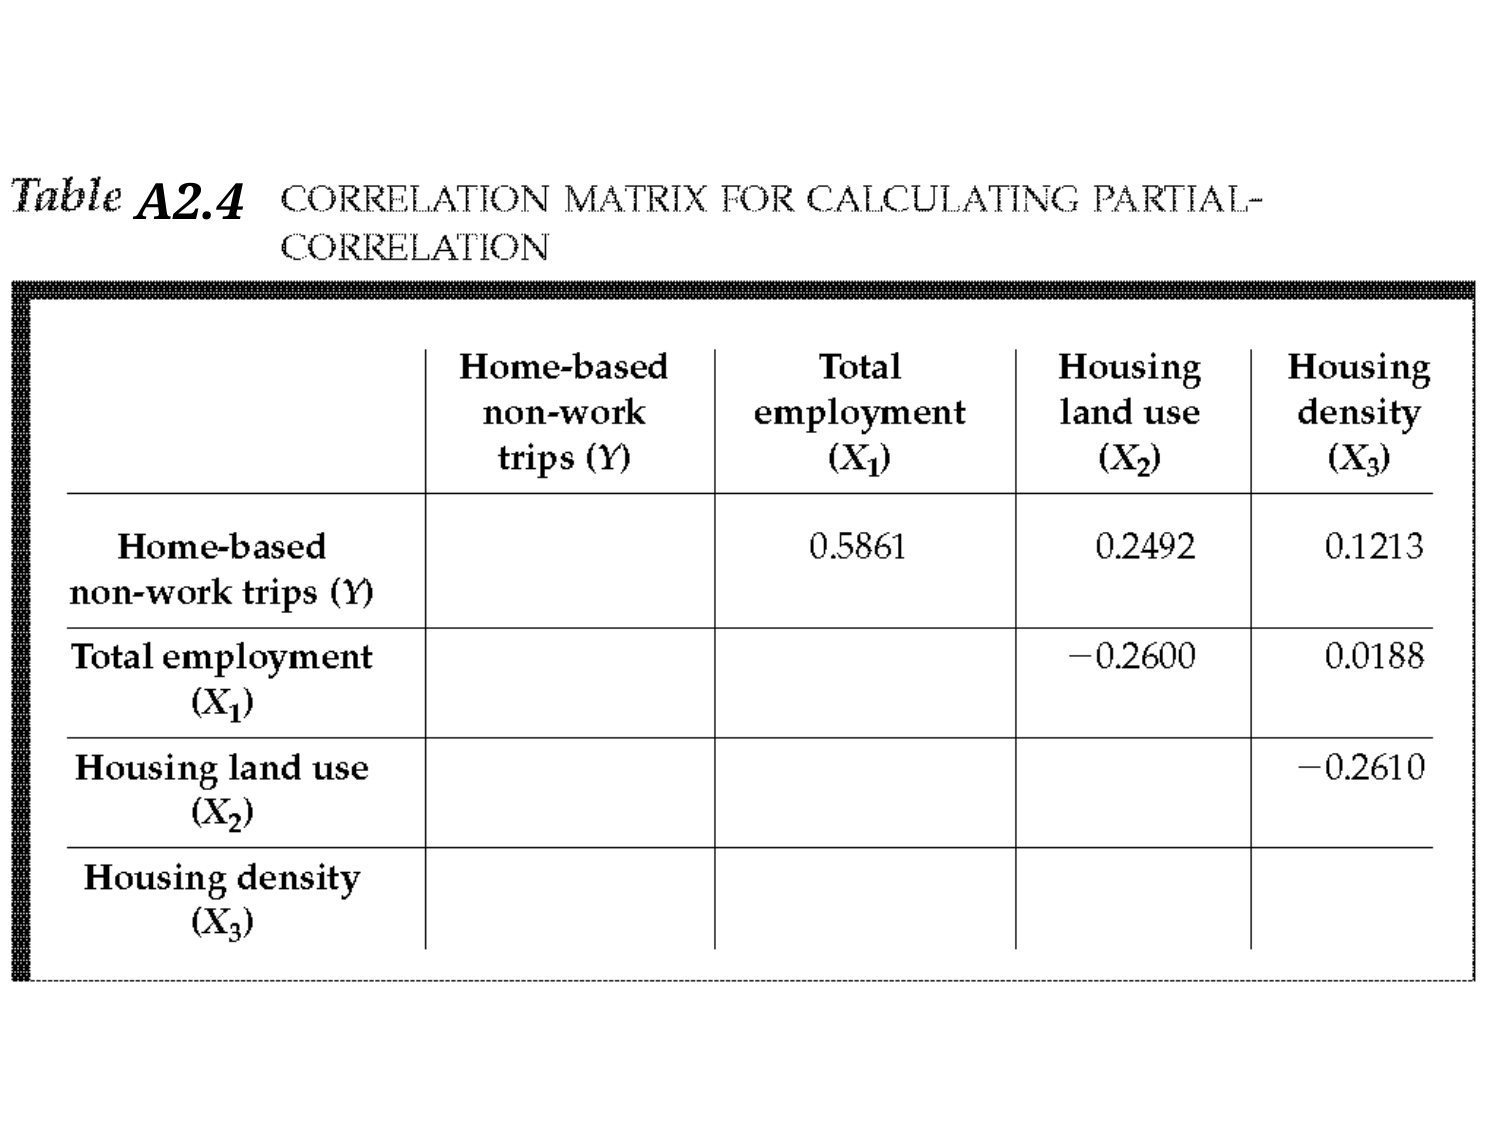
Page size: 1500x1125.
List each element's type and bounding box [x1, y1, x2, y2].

picture [0, 149, 1499, 992]
